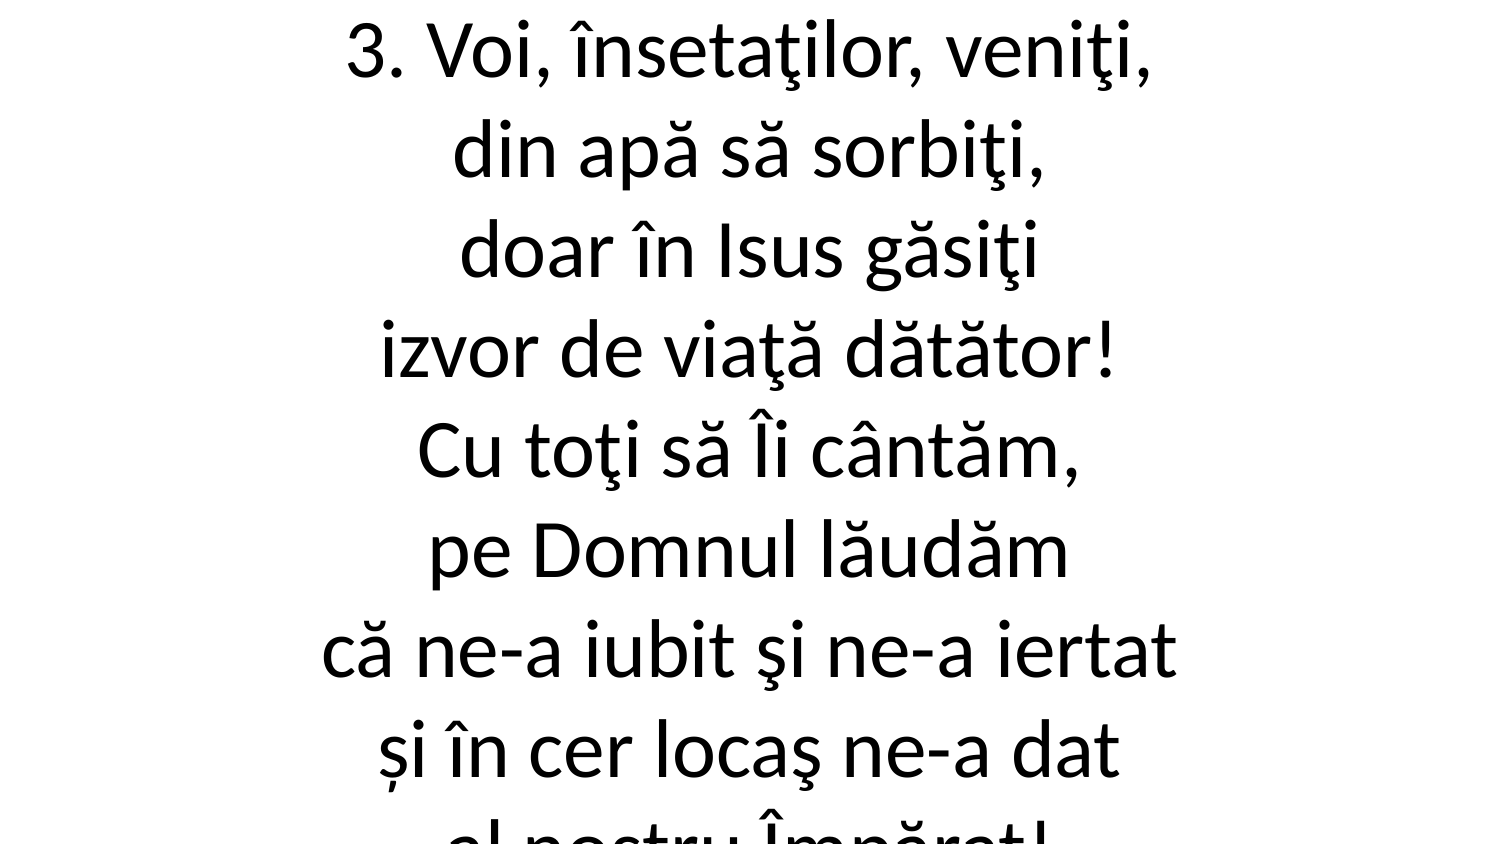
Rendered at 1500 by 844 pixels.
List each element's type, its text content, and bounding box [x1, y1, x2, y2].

text_box 3. Voi, însetaţilor, veniţi, din apă să sorbiţi, doar în Isus găsiţi izvor de viaţă dătător! Cu toţi să Îi cântăm, pe Domnul lăudăm că ne-a iubit şi ne-a iertat și în cer locaş ne-a dat al nostru Împărat! [306, 0, 1194, 844]
